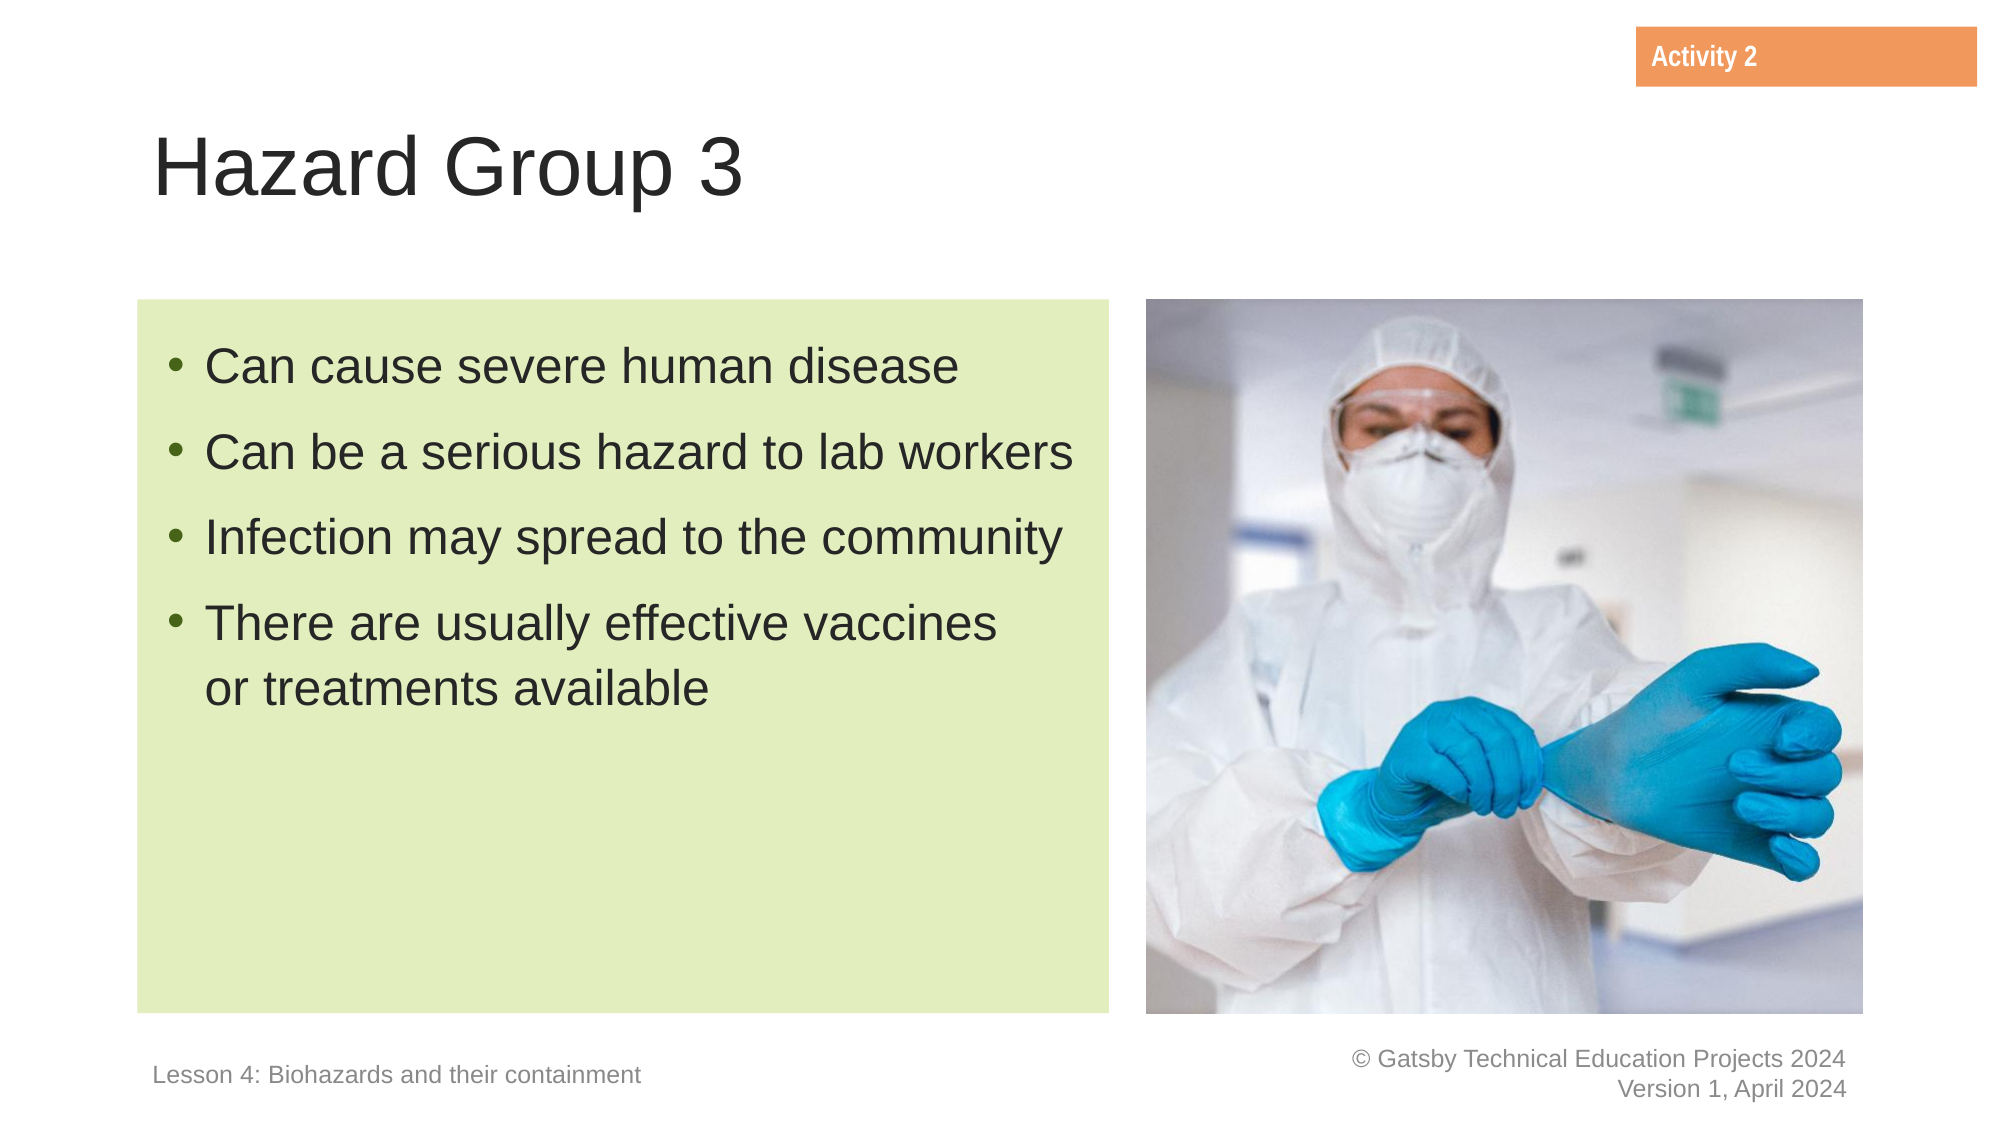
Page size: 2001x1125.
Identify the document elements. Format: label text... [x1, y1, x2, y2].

list Can cause severe human disease Can be a serious hazard to lab workers Infection may spread to the community There are usually effective vaccines or treatments available [137, 299, 1109, 1014]
title Hazard Group 3 [137, 59, 1863, 278]
list Lesson 4: Biohazards and their containment [137, 1042, 829, 1103]
picture [1146, 299, 1863, 1014]
list Activity 2 [1636, 26, 1978, 87]
